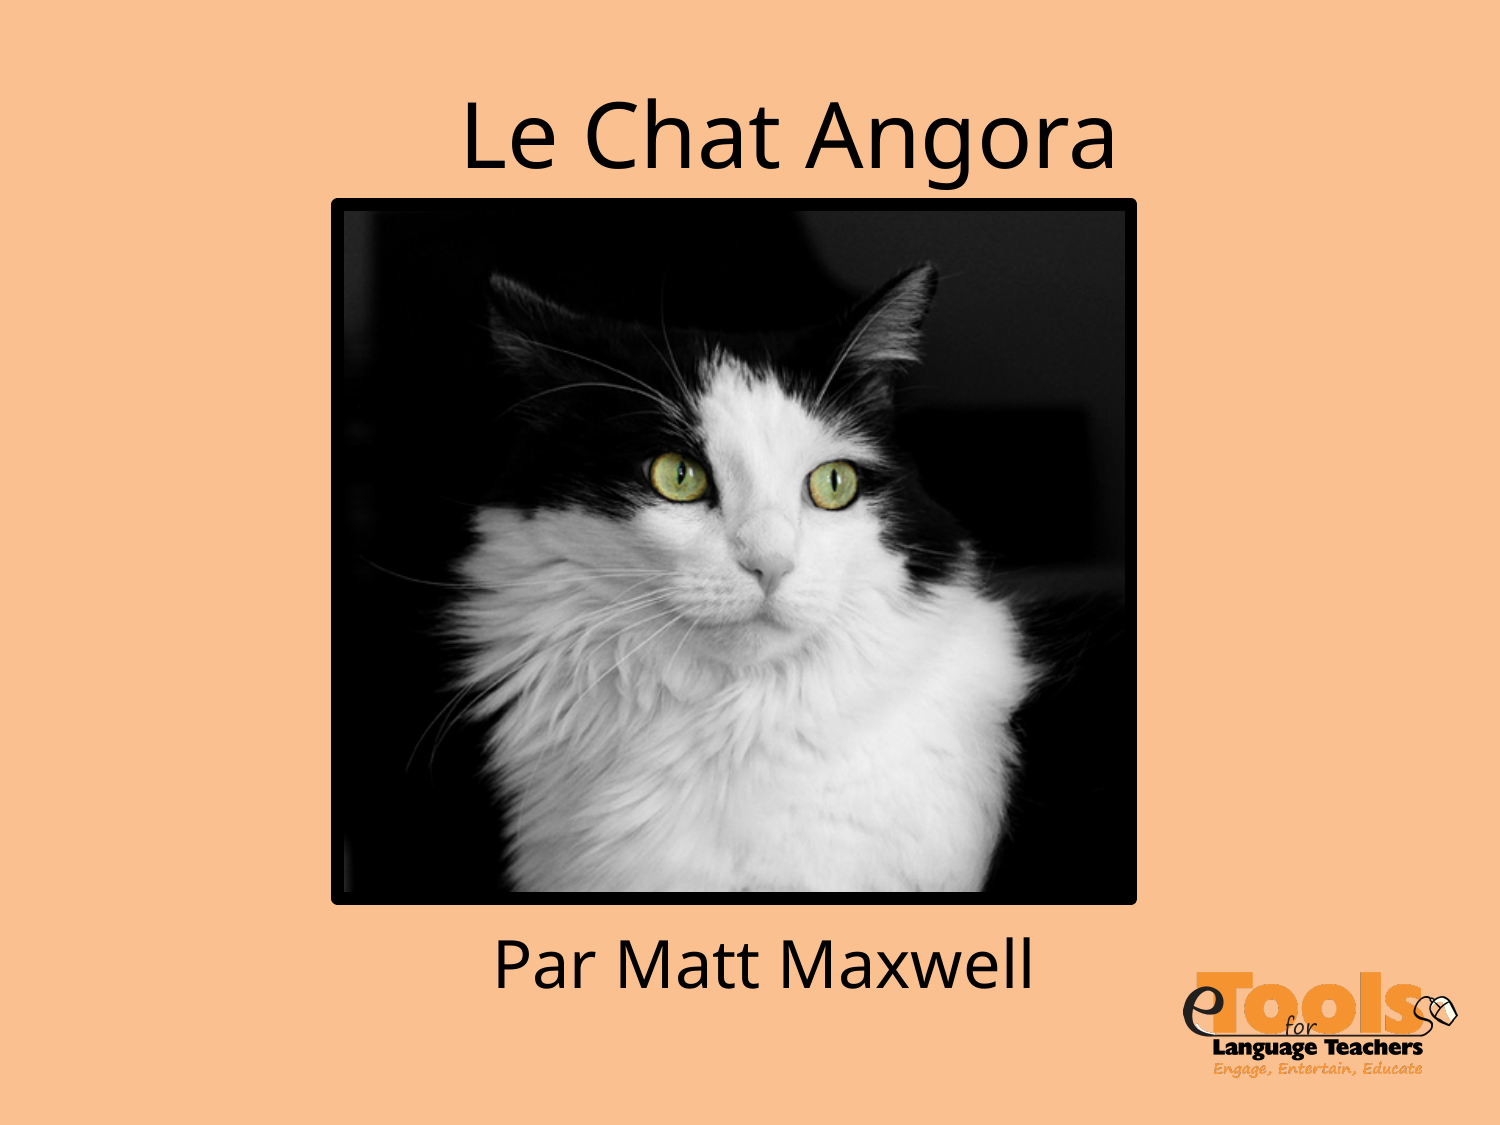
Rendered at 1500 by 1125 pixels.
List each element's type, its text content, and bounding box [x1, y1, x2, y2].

title Le Chat Angora [152, 11, 1428, 253]
picture [1183, 960, 1458, 1082]
subtitle Par Matt Maxwell [239, 914, 1289, 1032]
picture [343, 210, 1126, 893]
